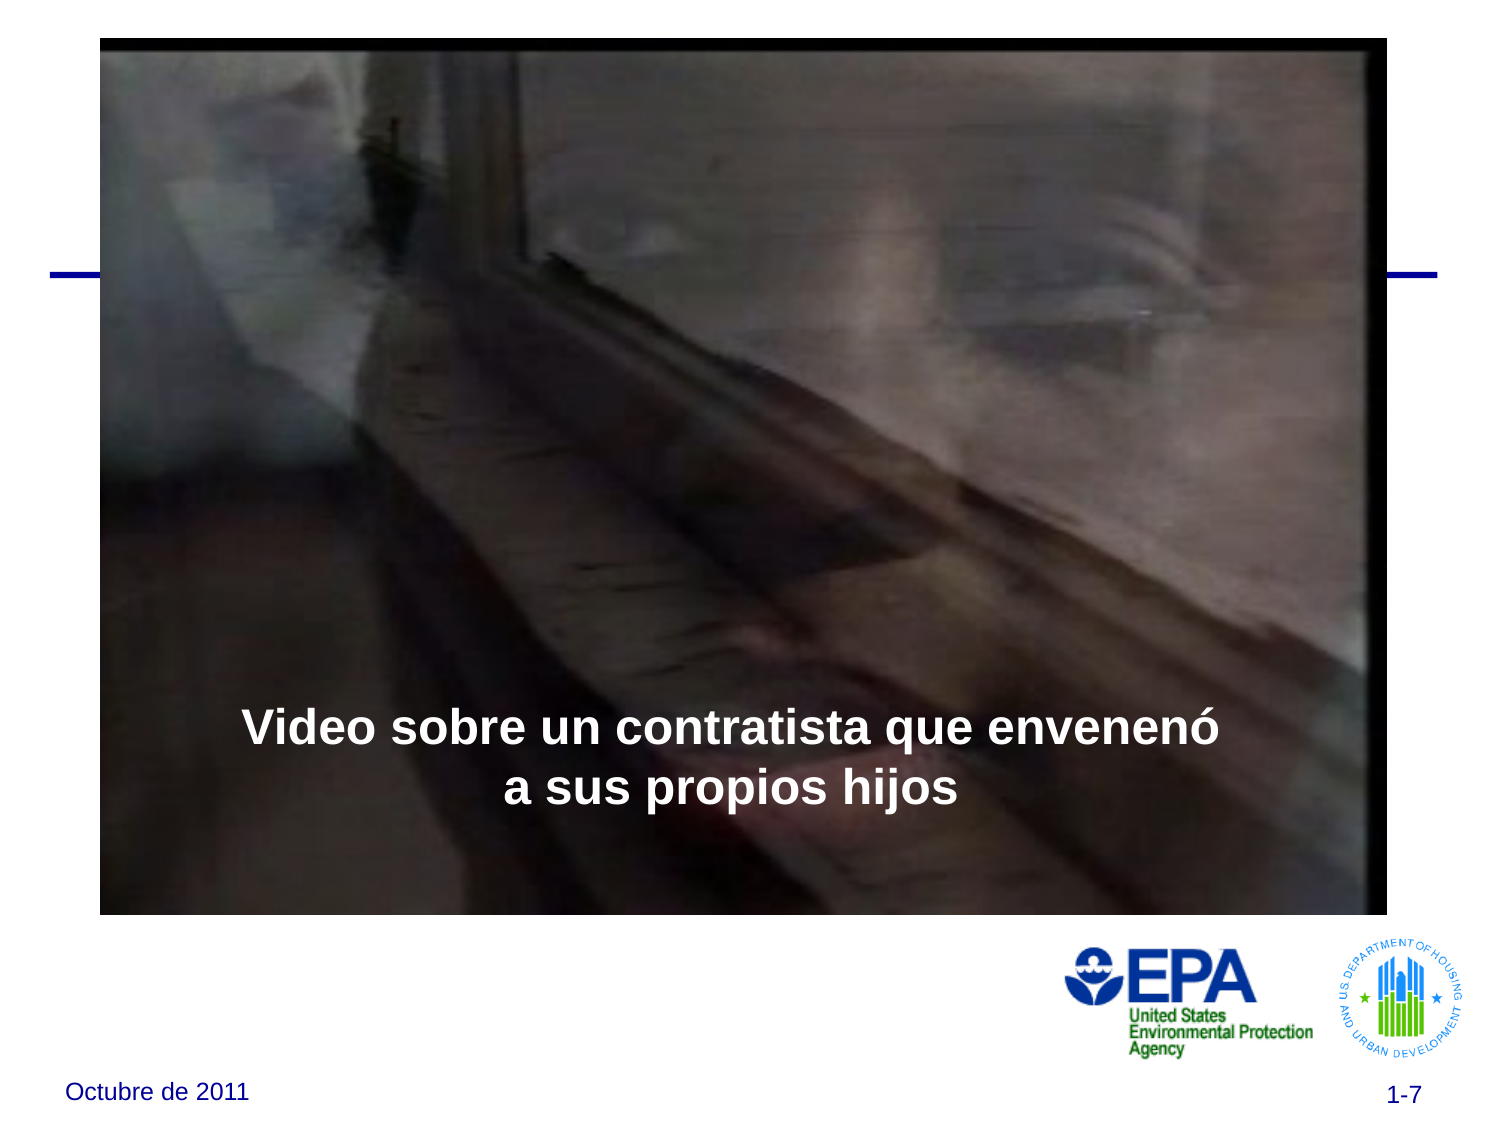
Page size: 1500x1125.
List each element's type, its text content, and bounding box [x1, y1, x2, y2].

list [99, 37, 1388, 916]
picture [1337, 937, 1463, 1059]
picture [1062, 943, 1319, 1064]
slide_number 1-7 [1124, 1049, 1438, 1125]
slide_number Octubre de 2011 [49, 1049, 363, 1125]
